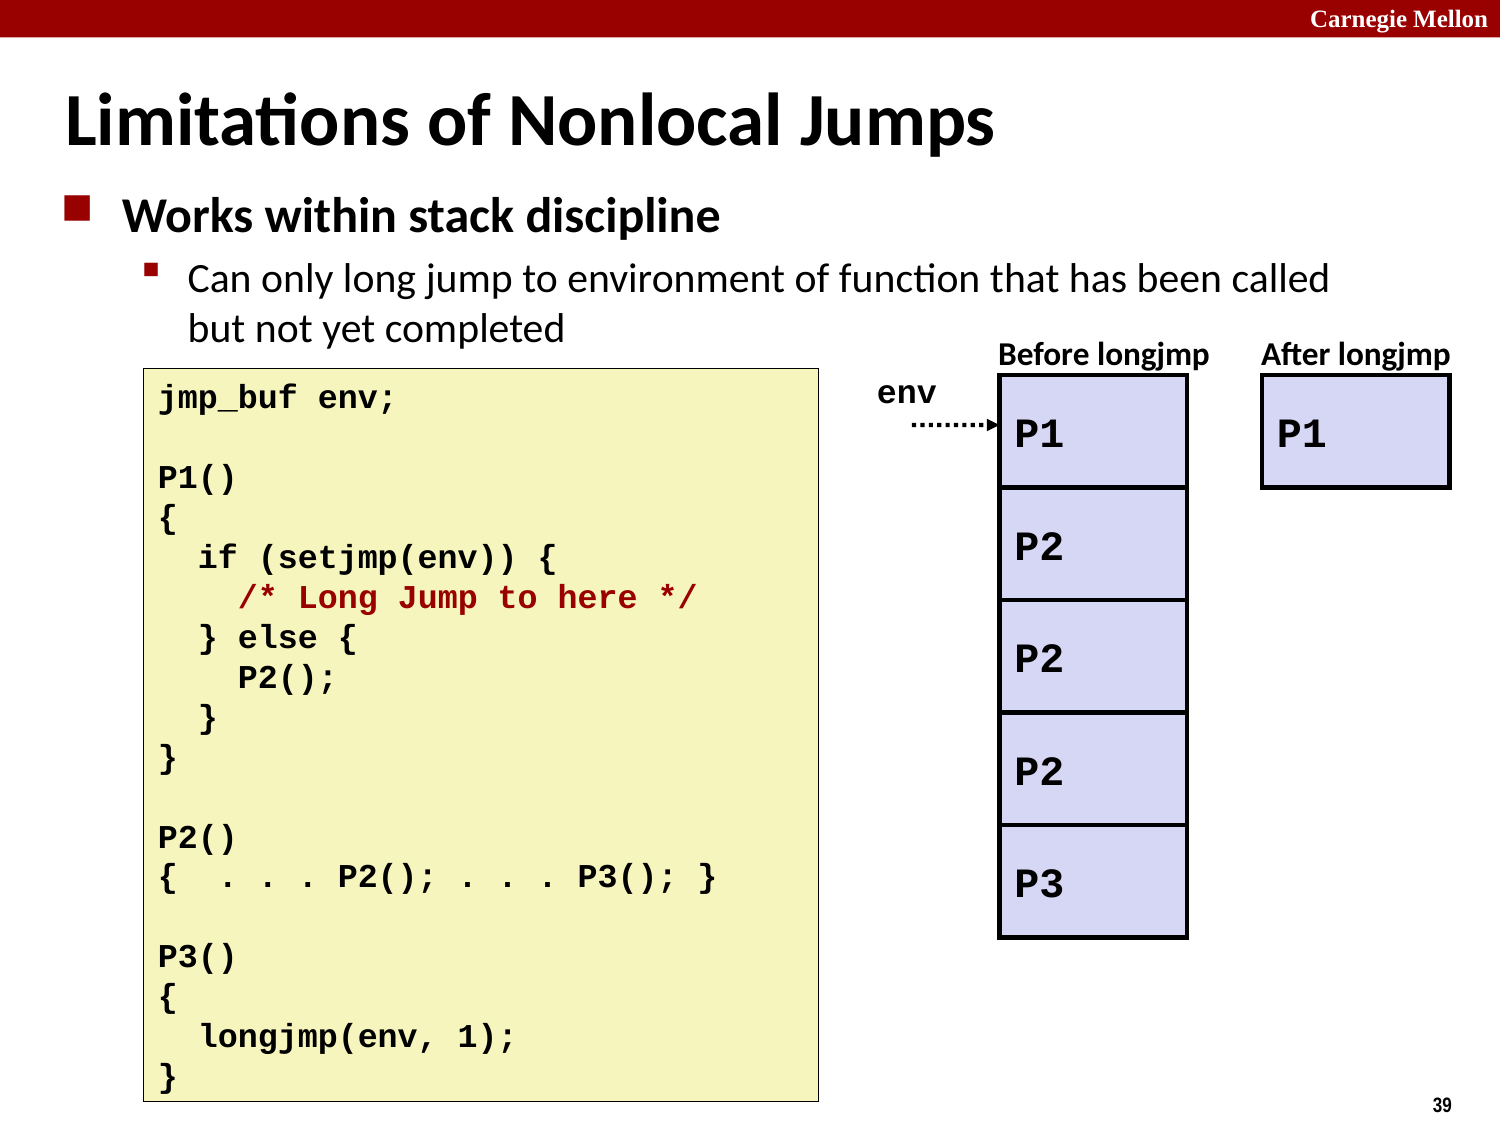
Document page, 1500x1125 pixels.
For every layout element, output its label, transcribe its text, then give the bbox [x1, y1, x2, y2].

text_box P2 [999, 487, 1187, 600]
text_box Before longjmp [983, 324, 1225, 380]
text_box P3 [999, 825, 1187, 938]
text_box After longjmp [1246, 324, 1467, 380]
text_box jmp_buf env; P1() { if (setjmp(env)) { /* Long Jump to here */ } else { P2(); } } P2() { . . . P2(); . . . P3(); } P3() { longjmp(env, 1); } [143, 368, 819, 1102]
text_box P1 [999, 380, 1187, 487]
text_box P2 [999, 600, 1187, 712]
text_box [985, 418, 1000, 432]
list Works within stack discipline Can only long jump to environment of function that has been called but not yet completed [50, 174, 1414, 366]
title Limitations of Nonlocal Jumps [49, 68, 1228, 163]
text_box env [862, 362, 952, 418]
text_box P1 [1262, 380, 1450, 488]
text_box P2 [999, 712, 1187, 825]
